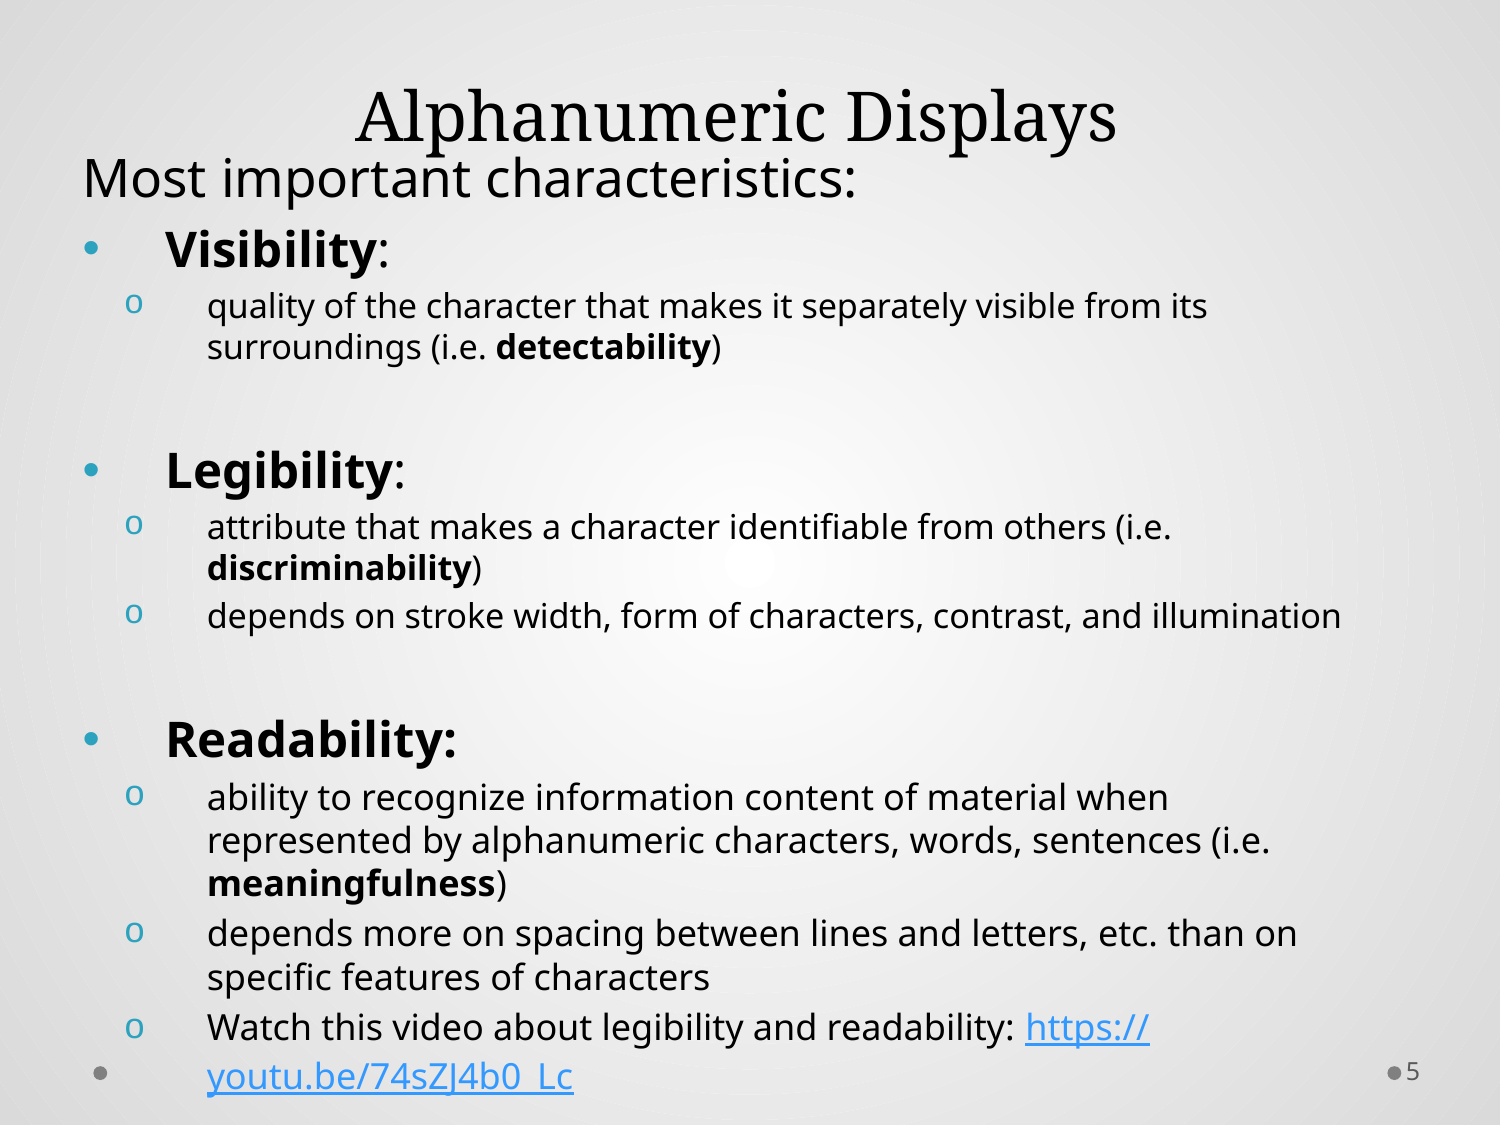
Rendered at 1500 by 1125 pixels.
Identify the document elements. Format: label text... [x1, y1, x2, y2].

list Most important characteristics: Visibility: quality of the character that makes it separately visible from its surroundings (i.e. detectability) Legibility: attribute that makes a character identifiable from others (i.e. discriminability) depends on stroke width, form of characters, contrast, and illumination Readability: ability to recognize information content of material when represented by alphanumeric characters, words, sentences (i.e. meaningfulness) depends more on spacing between lines and letters, etc. than on specific features of characters Watch this video about legibility and readability: https://youtu.be/74sZJ4b0_Lc [50, 137, 1400, 1113]
slide_number 5 [1401, 1042, 1494, 1103]
title Alphanumeric Displays [62, 62, 1413, 163]
